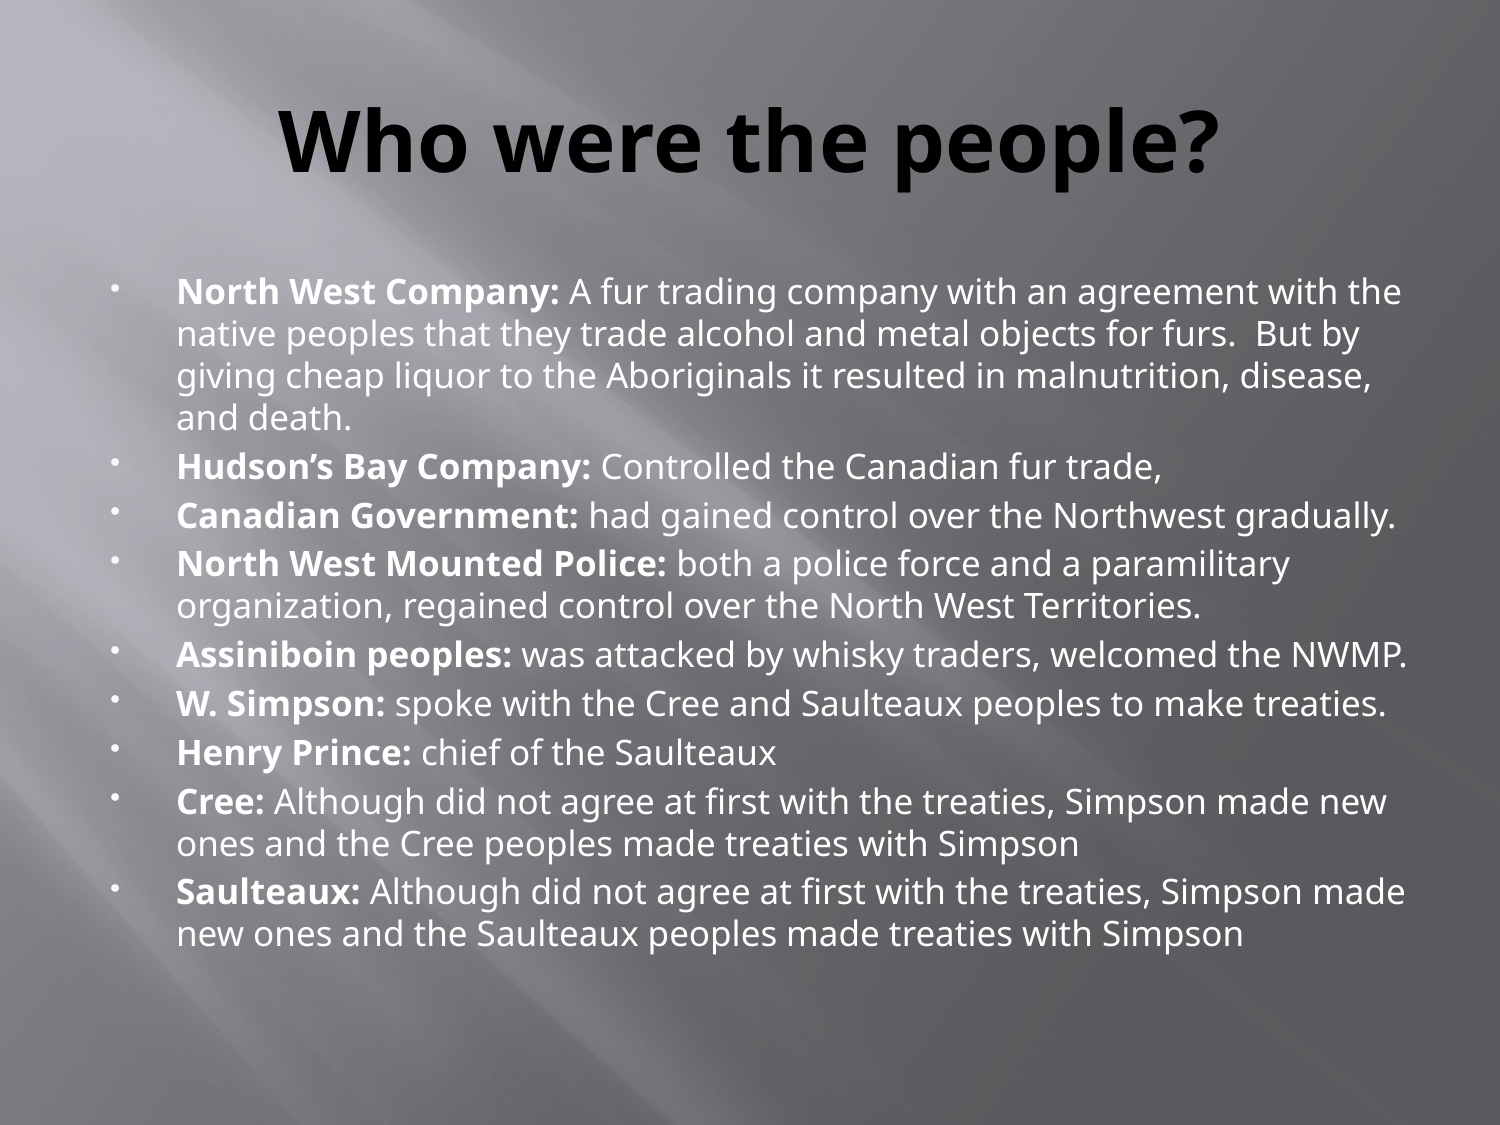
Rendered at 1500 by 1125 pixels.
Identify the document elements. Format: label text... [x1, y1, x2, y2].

list North West Company: A fur trading company with an agreement with the native peoples that they trade alcohol and metal objects for furs. But by giving cheap liquor to the Aboriginals it resulted in malnutrition, disease, and death. Hudson’s Bay Company: Controlled the Canadian fur trade, Canadian Government: had gained control over the Northwest gradually. North West Mounted Police: both a police force and a paramilitary organization, regained control over the North West Territories. Assiniboin peoples: was attacked by whisky traders, welcomed the NWMP. W. Simpson: spoke with the Cree and Saulteaux peoples to make treaties. Henry Prince: chief of the Saulteaux Cree: Although did not agree at first with the treaties, Simpson made new ones and the Cree peoples made treaties with Simpson Saulteaux: Although did not agree at first with the treaties, Simpson made new ones and the Saulteaux peoples made treaties with Simpson [75, 262, 1425, 1035]
title Who were the people? [75, 45, 1425, 233]
